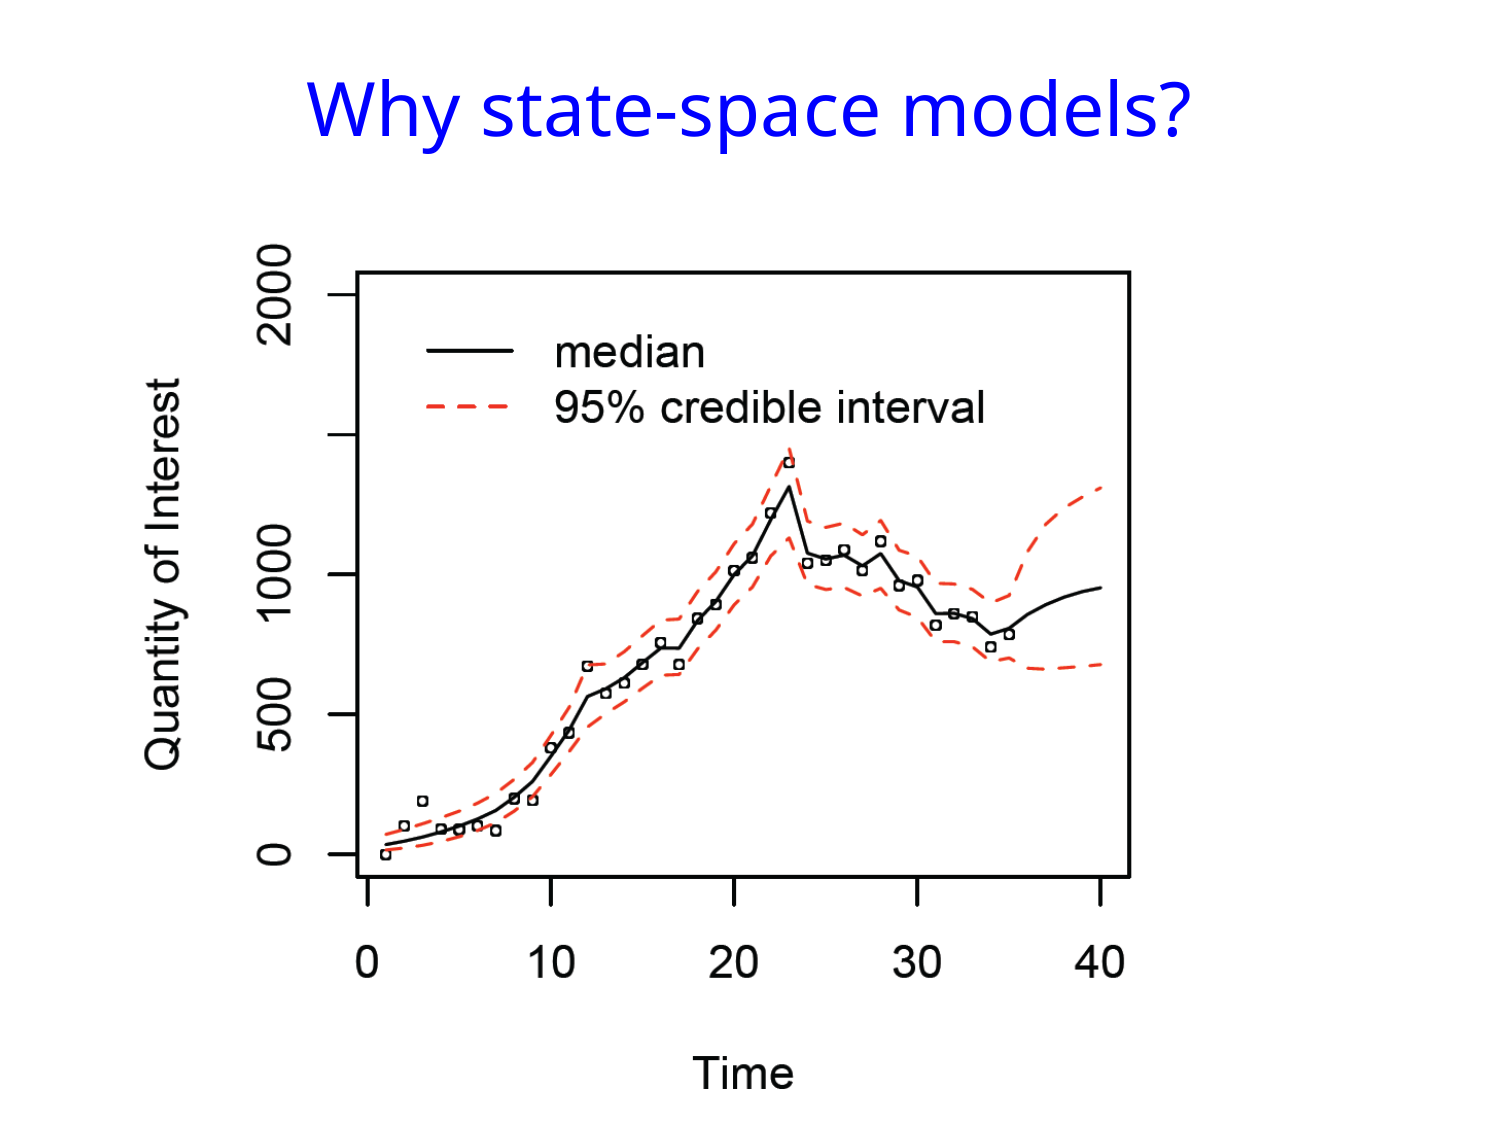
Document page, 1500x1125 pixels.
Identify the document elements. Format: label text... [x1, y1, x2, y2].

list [103, 219, 1338, 1096]
title Why state-space models? [75, 12, 1425, 200]
